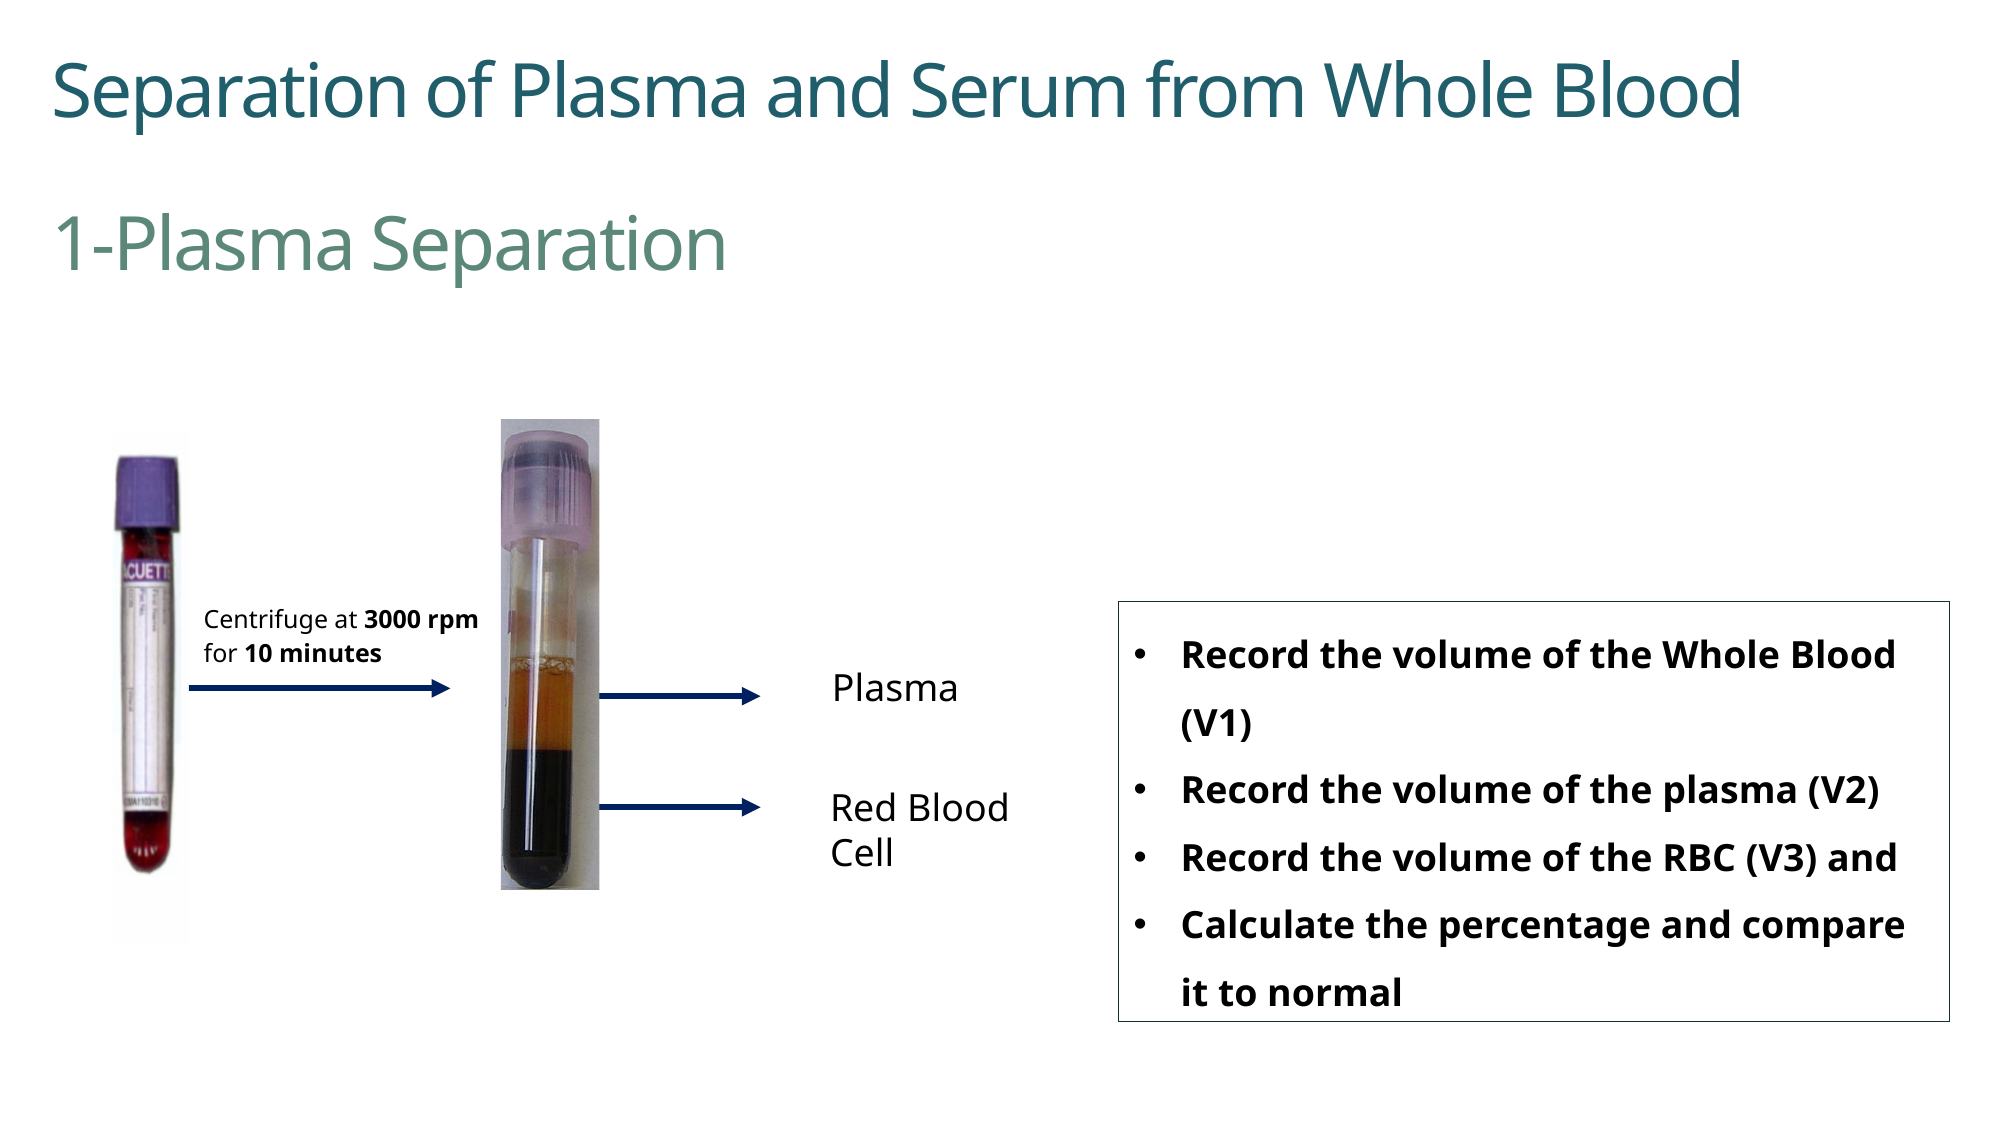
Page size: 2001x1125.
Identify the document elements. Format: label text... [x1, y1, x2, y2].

title Separation of Plasma and Serum from Whole Blood 1-Plasma Separation [36, 34, 1804, 307]
text_box Red Blood Cell [815, 776, 1086, 882]
picture [500, 419, 600, 890]
picture [0, 434, 405, 943]
text_box Centrifuge at 3000 rpm for 10 minutes [189, 591, 500, 680]
text_box Plasma [817, 656, 976, 717]
text_box Record the volume of the Whole Blood (V1) Record the volume of the plasma (V2) Record the volume of the RBC (V3) and Calculate the percentage and compare it to normal [1118, 601, 1950, 1022]
